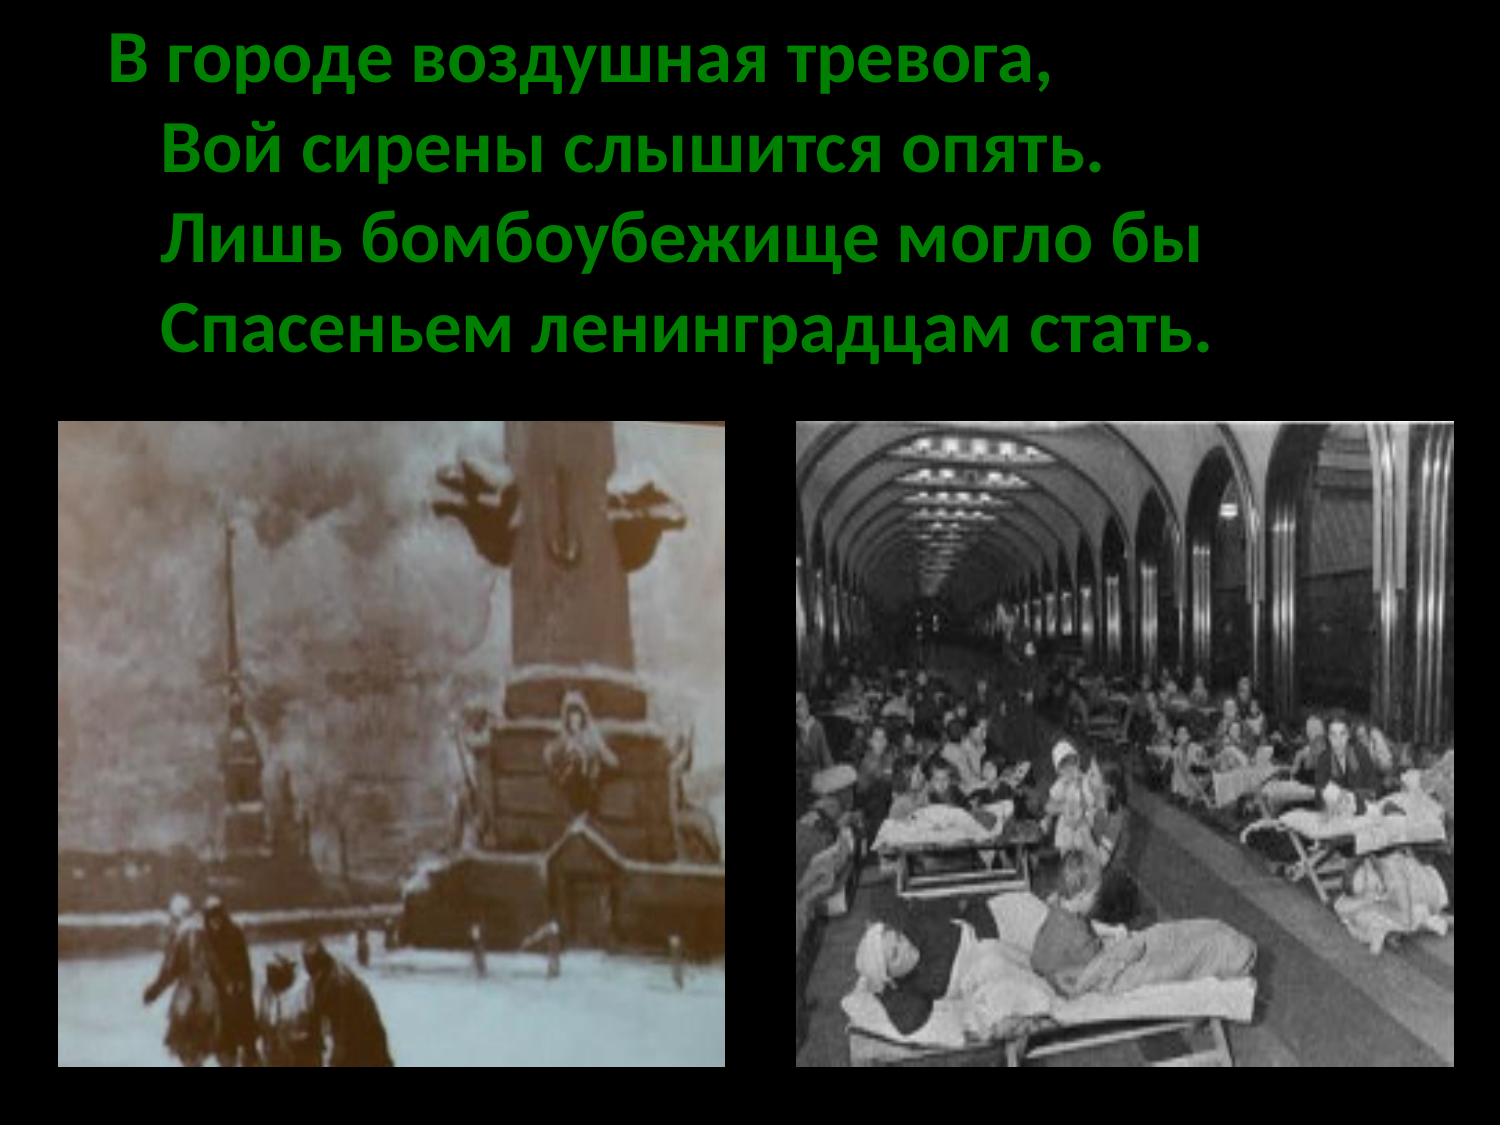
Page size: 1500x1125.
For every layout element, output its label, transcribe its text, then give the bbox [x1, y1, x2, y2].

picture [796, 421, 1454, 1067]
title В городе воздушная тревога, Вой сирены слышится опять. Лишь бомбоубежище могло бы Спасеньем ленинградцам стать. [75, 0, 1425, 352]
picture [58, 421, 725, 1067]
